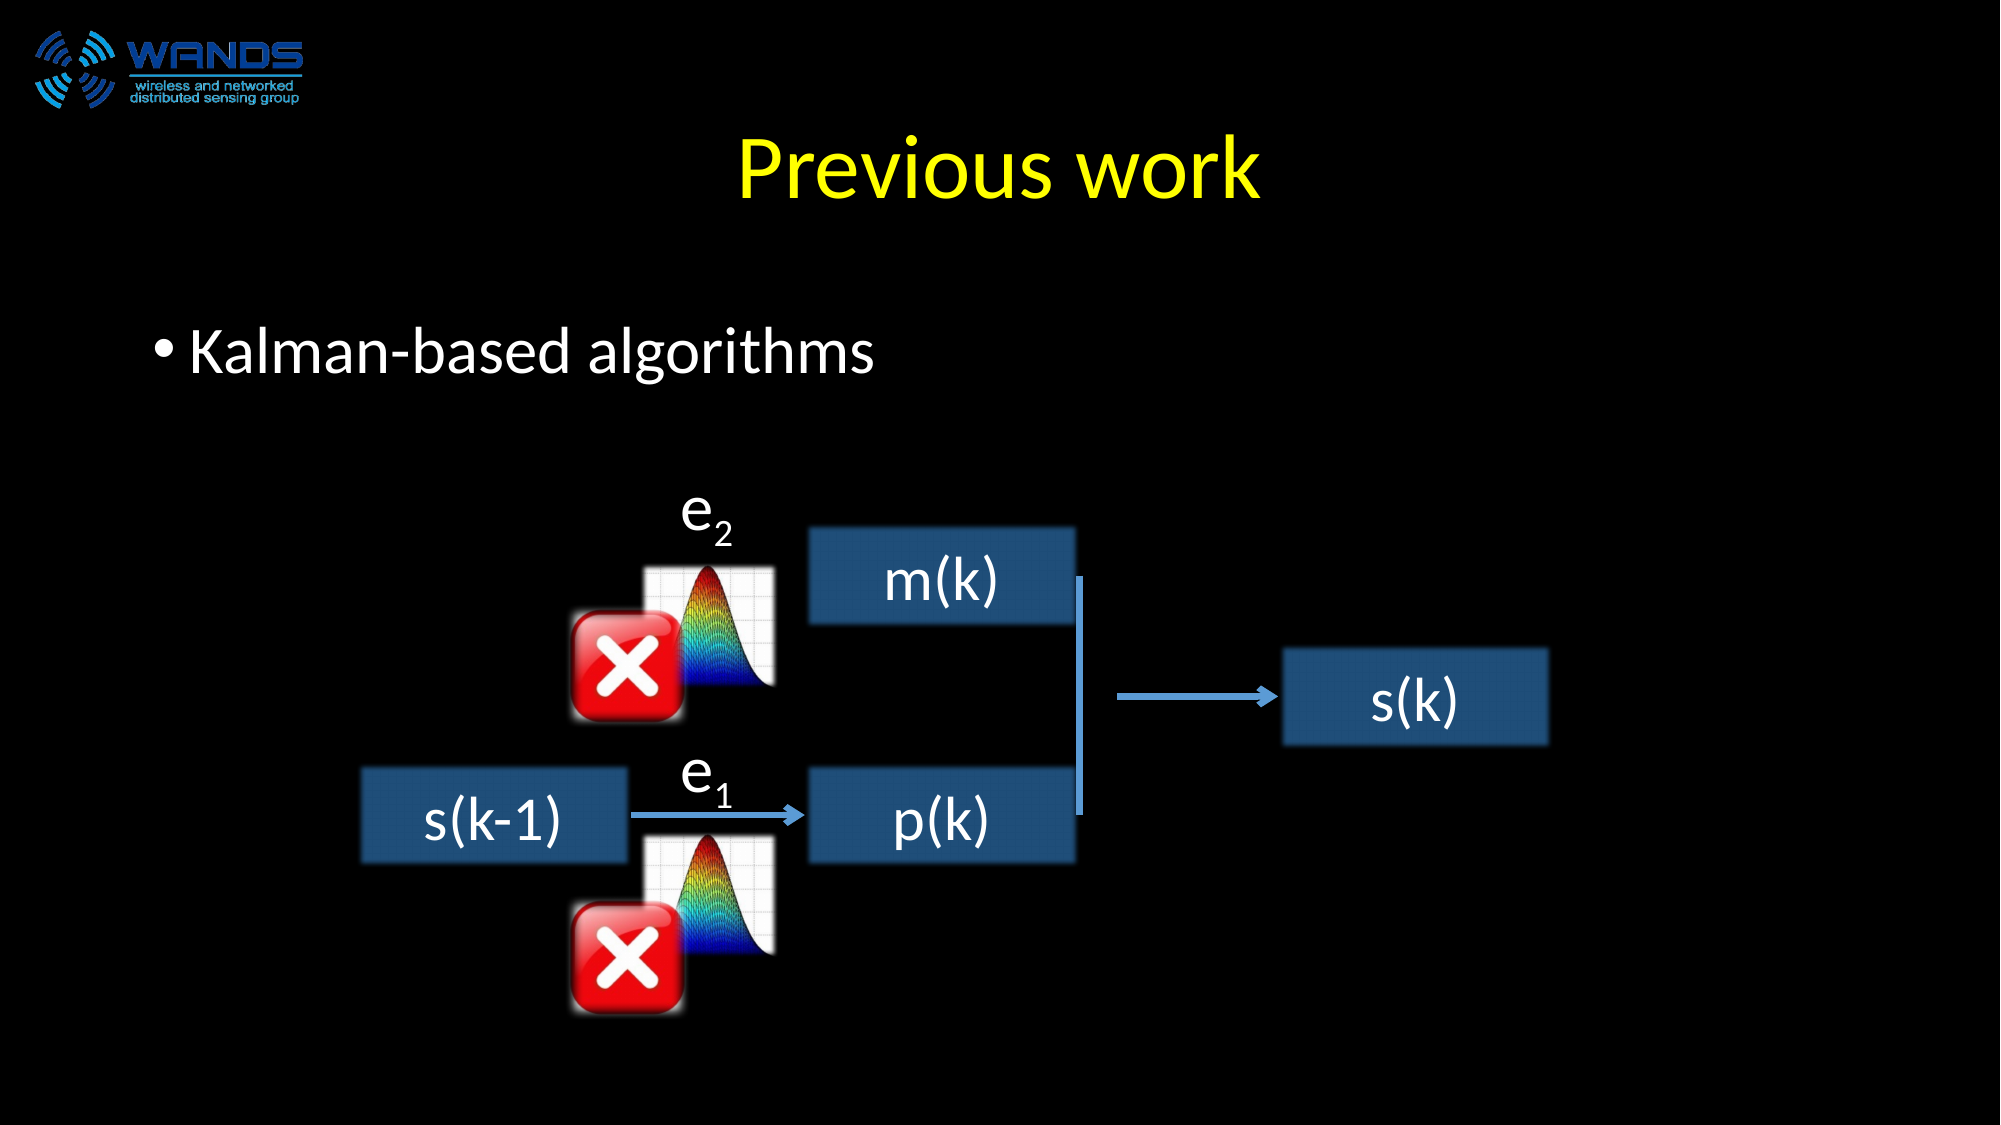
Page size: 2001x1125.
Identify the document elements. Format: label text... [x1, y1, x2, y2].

picture [564, 831, 779, 1021]
text_box s(k-1) [364, 770, 624, 860]
text_box m(k) [812, 530, 1072, 621]
text_box p(k) [812, 770, 1072, 860]
list Kalman-based algorithms [137, 307, 1355, 428]
text_box s(k) [1286, 651, 1545, 742]
text_box e2 [665, 456, 749, 562]
text_box e1 [665, 718, 749, 814]
title Previous work [137, 59, 1863, 278]
picture [35, 28, 303, 109]
picture [564, 562, 779, 729]
text_box e1 [665, 816, 749, 824]
